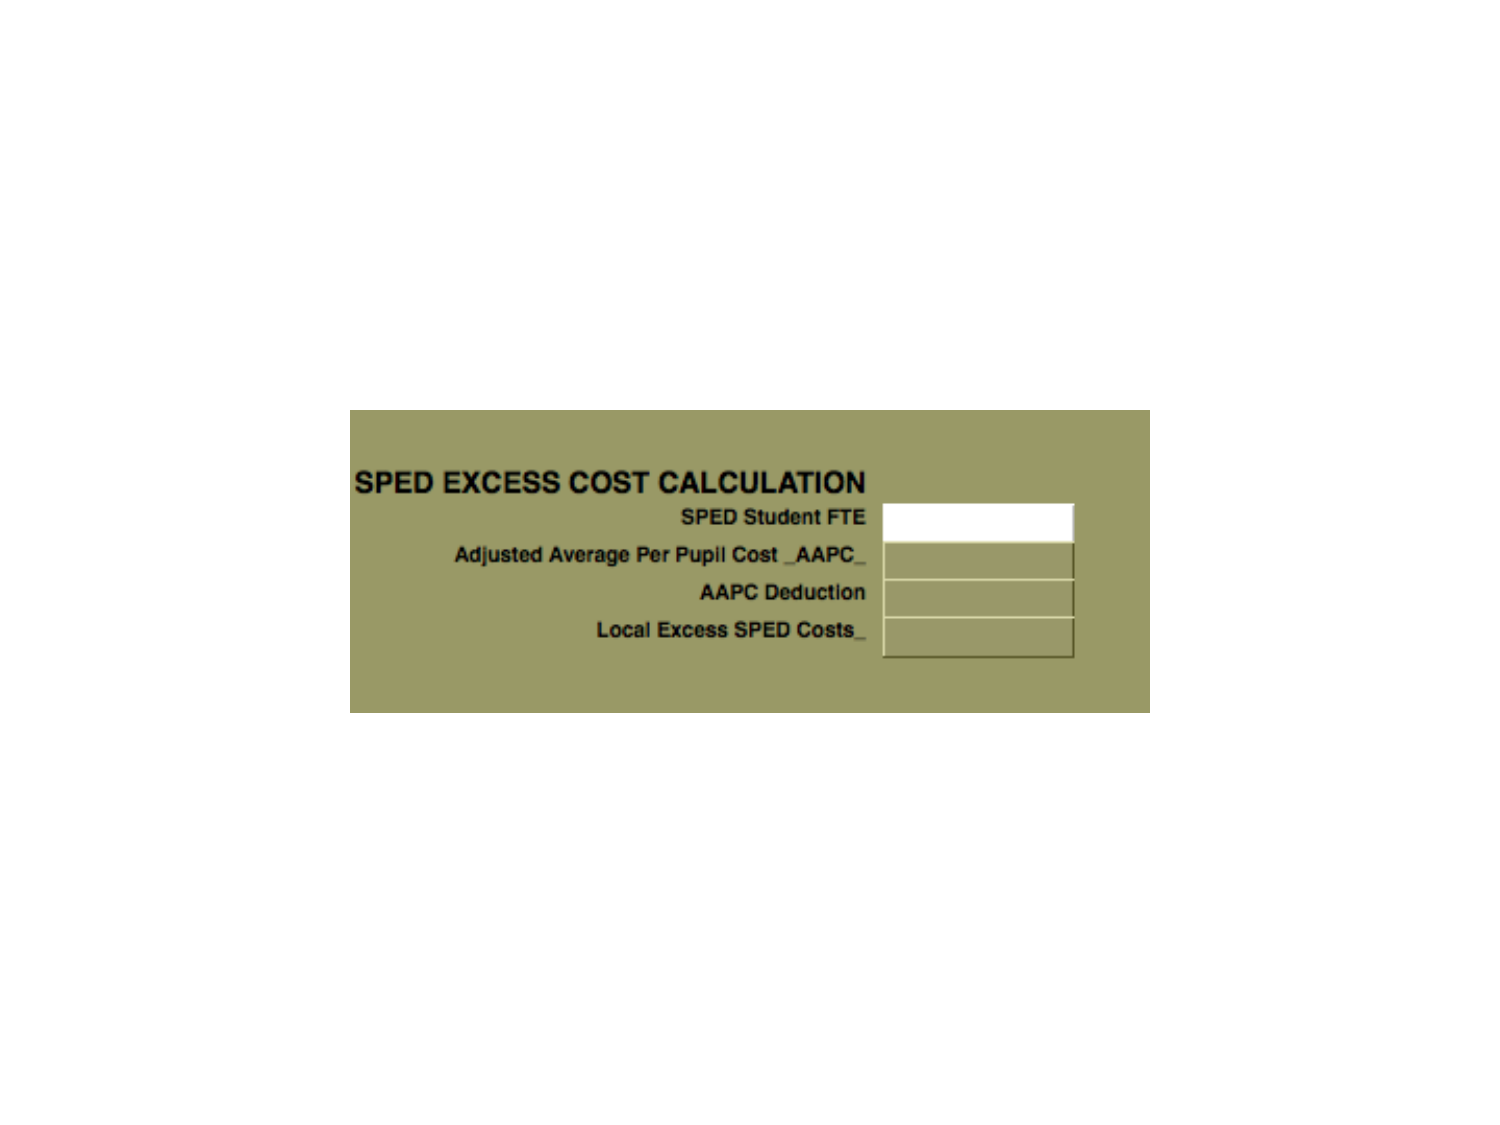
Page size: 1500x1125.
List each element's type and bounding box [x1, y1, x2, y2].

picture [349, 410, 1151, 713]
